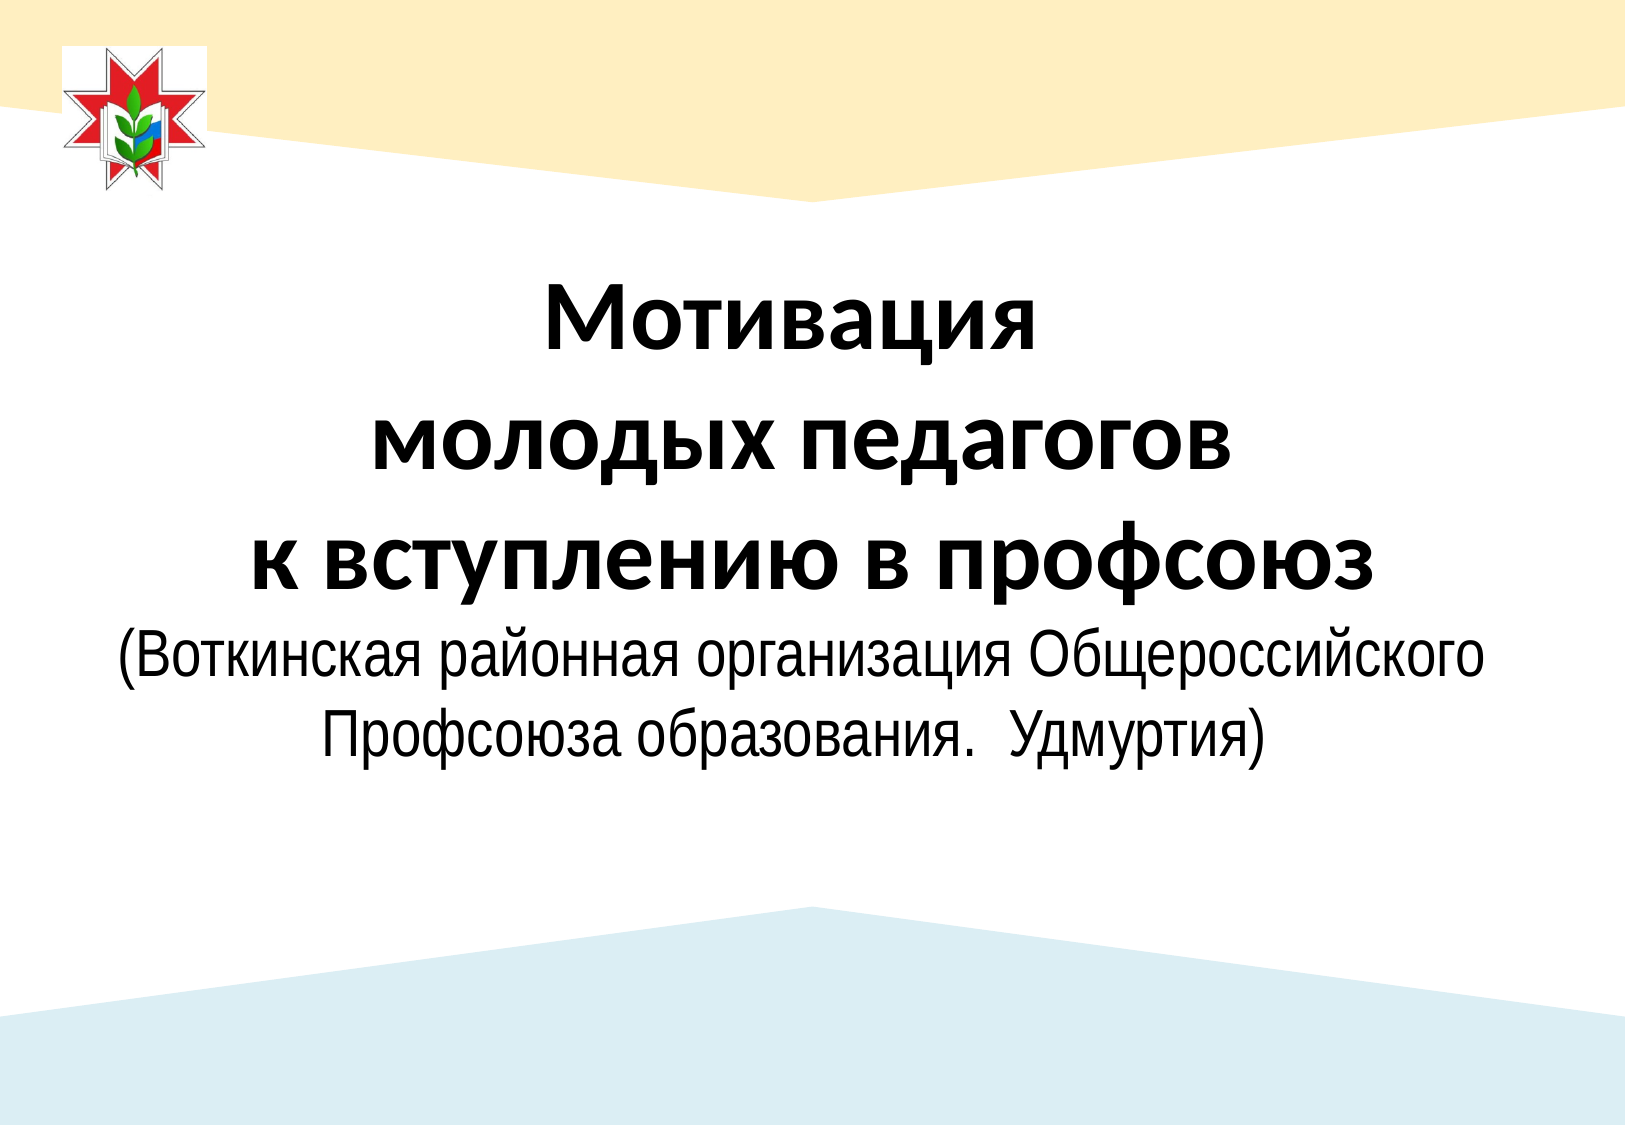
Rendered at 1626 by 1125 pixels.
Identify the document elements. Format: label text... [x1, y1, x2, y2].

text_box Мотивация молодых педагогов к вступлению в профсоюз (Воткинская районная организация Общероссийского Профсоюза образования. Удмуртия) [99, 42, 1506, 857]
text_box [0, 0, 1625, 123]
picture [62, 46, 208, 201]
text_box [0, 904, 1625, 1125]
